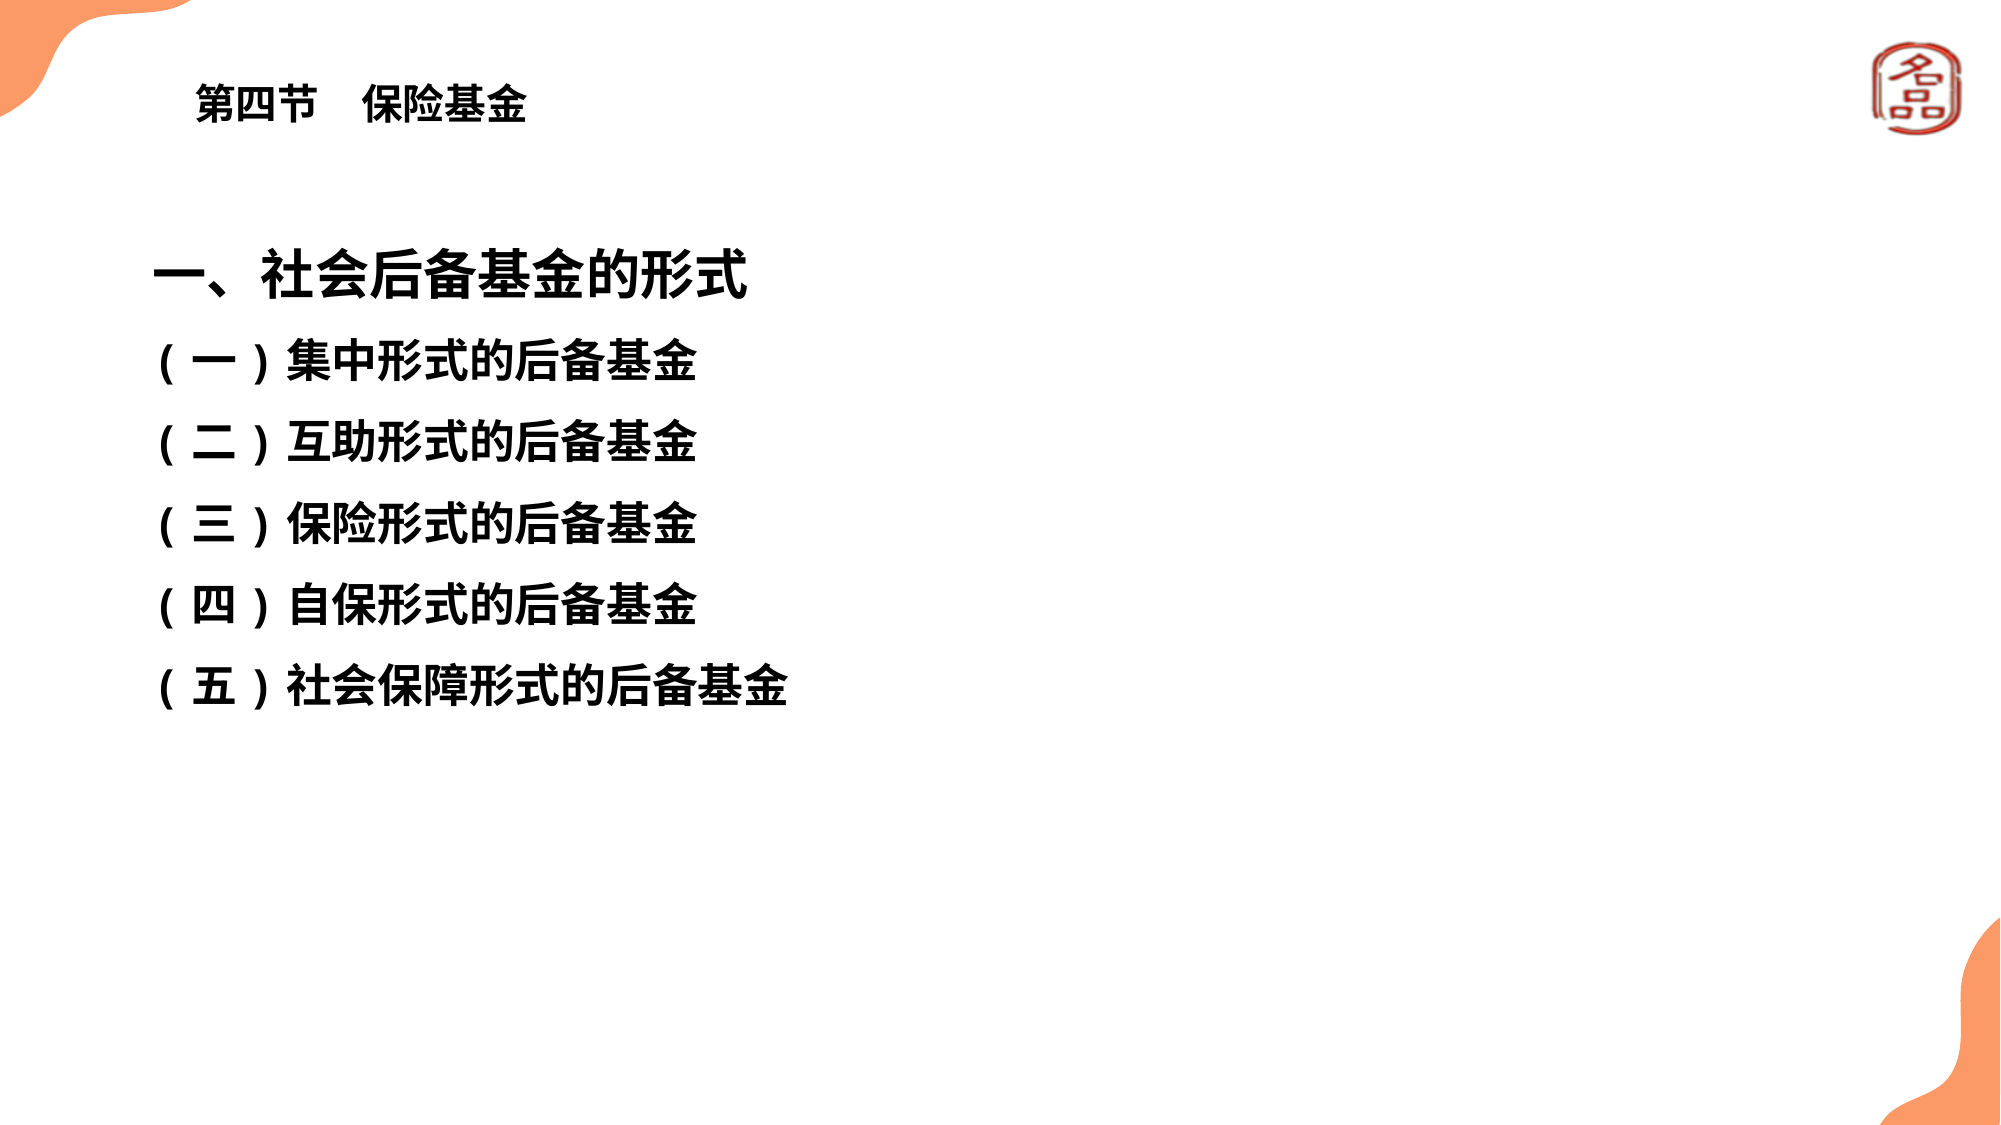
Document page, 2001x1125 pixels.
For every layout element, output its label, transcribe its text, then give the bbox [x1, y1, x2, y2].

title 第四节 保险基金 [137, 60, 1863, 152]
picture [1861, 10, 1990, 147]
list 一、社会后备基金的形式 (一)集中形式的后备基金 (二)互助形式的后备基金 (三)保险形式的后备基金 (四)自保形式的后备基金 (五)社会保障形式的后备基金 [137, 217, 1863, 1031]
